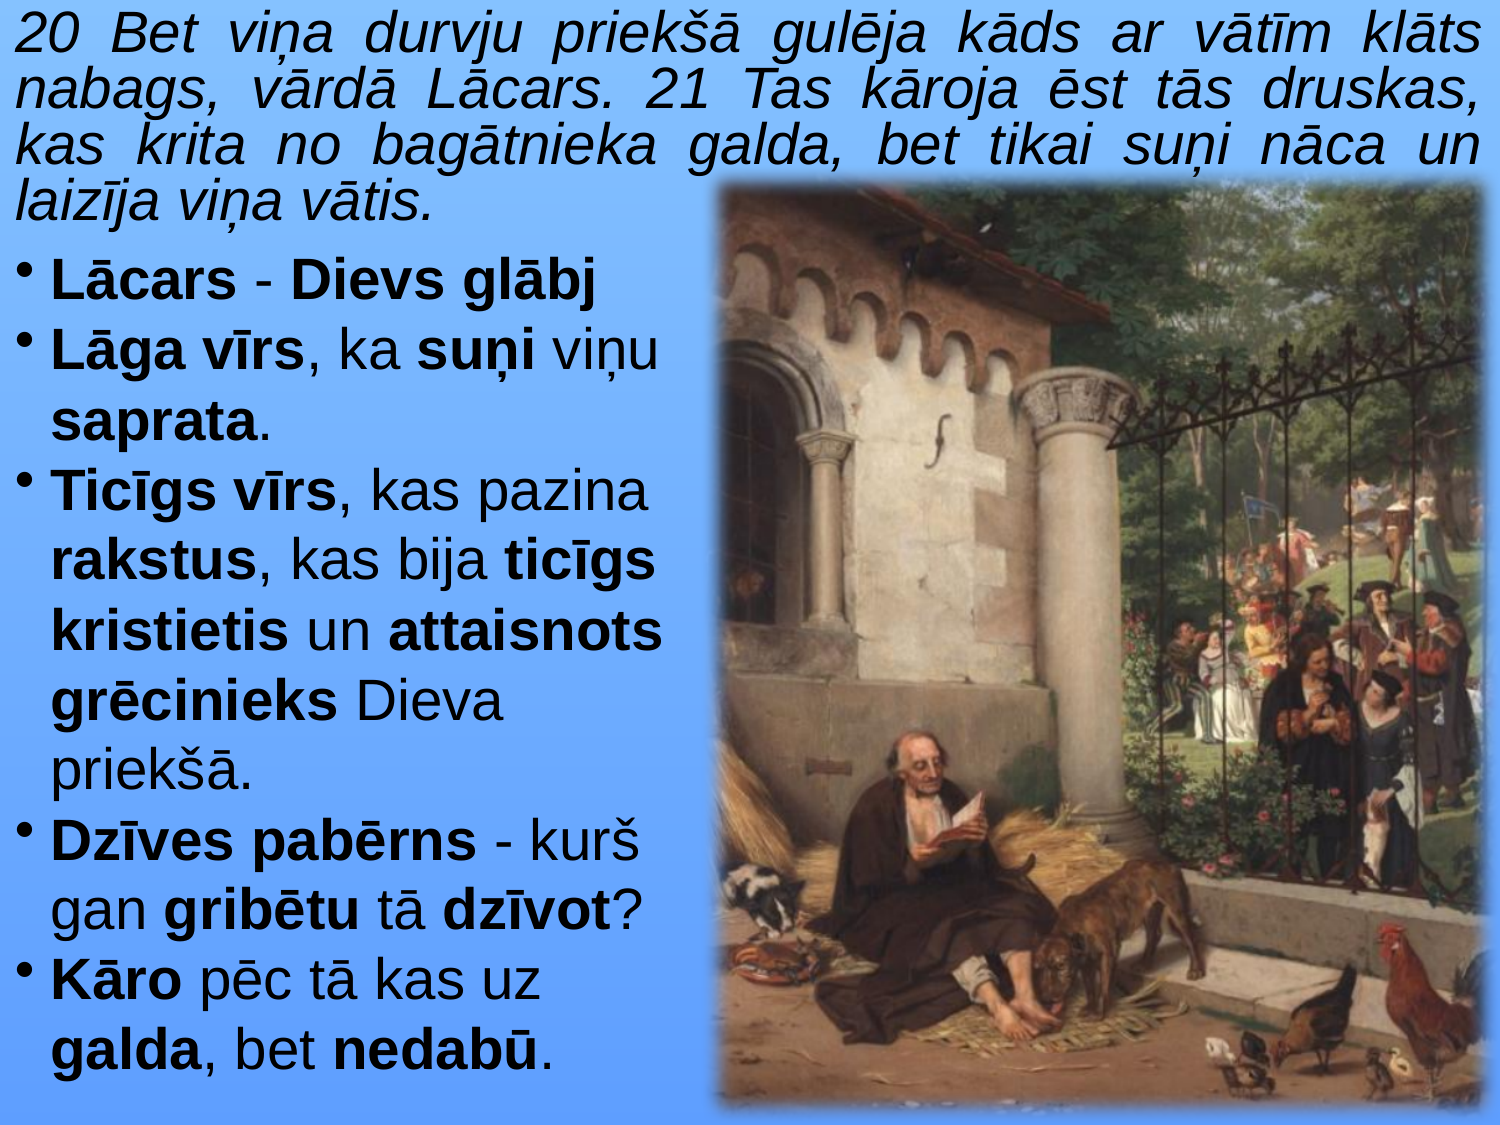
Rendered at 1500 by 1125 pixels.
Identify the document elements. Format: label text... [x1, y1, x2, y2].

picture [701, 165, 1500, 1125]
text_box Lācars - Dievs glābj Lāga vīrs, ka suņi viņu saprata. Ticīgs vīrs, kas pazina rakstus, kas bija ticīgs kristietis un attaisnots grēcinieks Dieva priekšā. Dzīves pabērns - kurš gan gribētu tā dzīvot? Kāro pēc tā kas uz galda, bet nedabū. [0, 234, 696, 1089]
list 20 Bet viņa durvju priekšā gulēja kāds ar vātīm klāts nabags, vārdā Lācars. 21 Tas kāroja ēst tās druskas, kas krita no bagātnieka galda, bet tikai suņi nāca un laizīja viņa vātis. [0, 0, 1500, 178]
